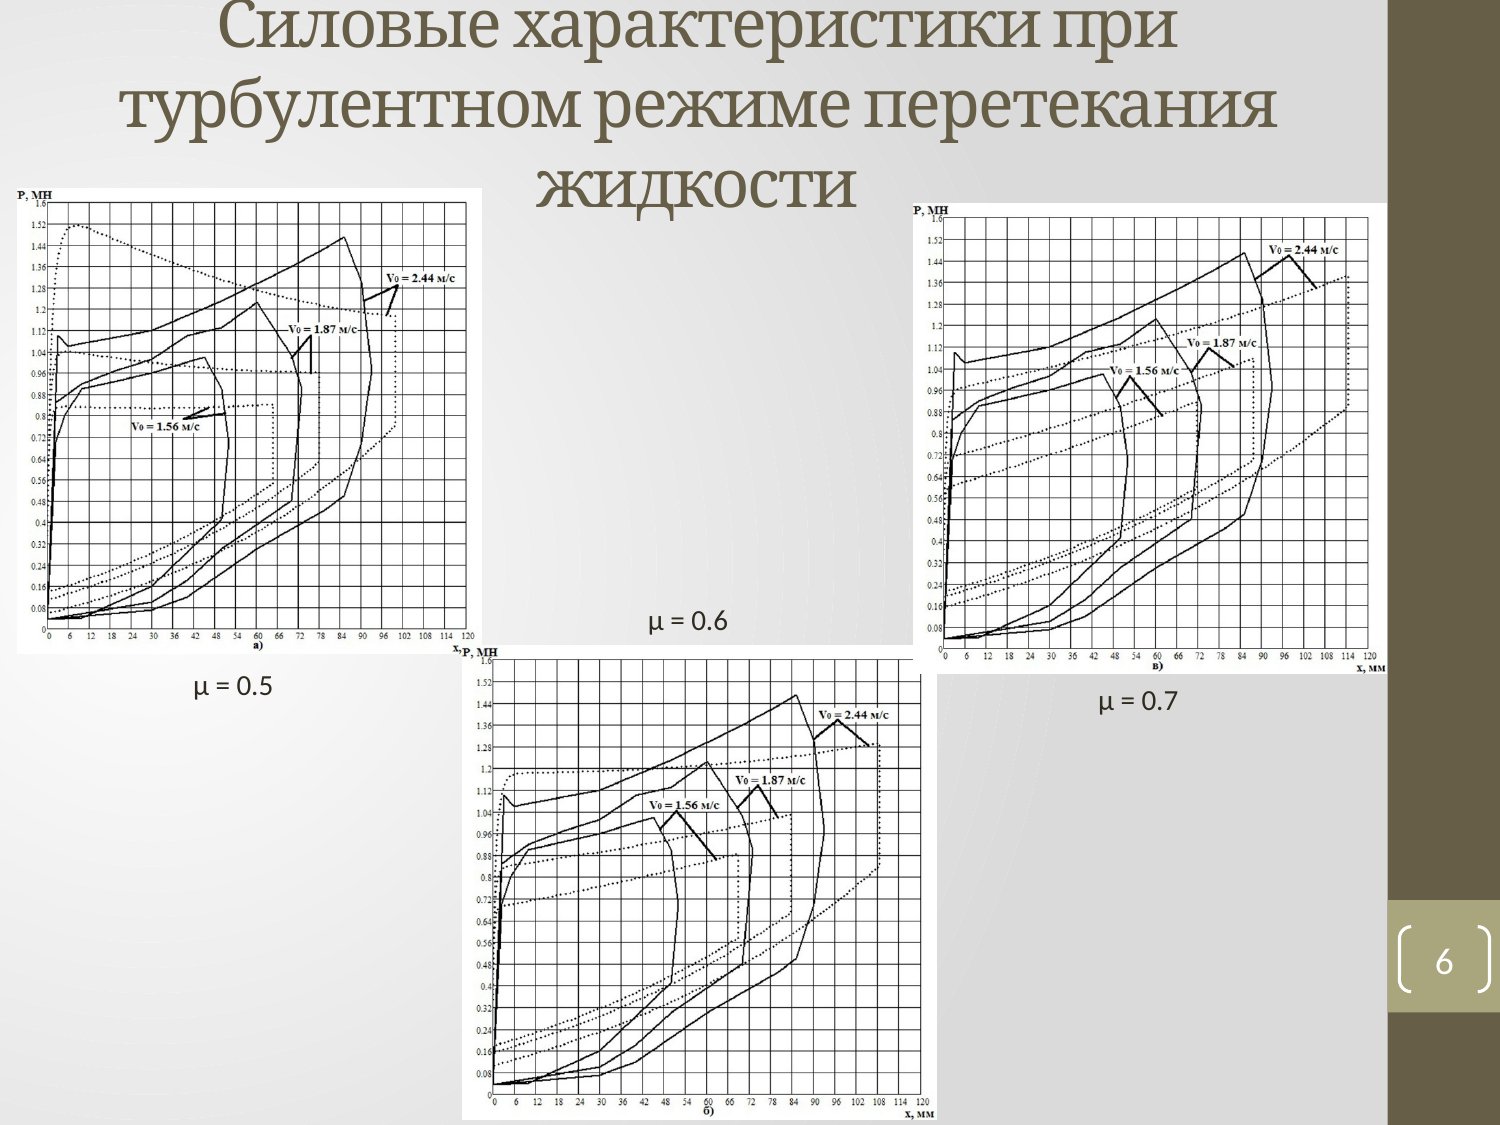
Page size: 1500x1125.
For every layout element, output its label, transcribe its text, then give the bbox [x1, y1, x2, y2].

text_box µ = 0.7 [1083, 682, 1194, 724]
picture [16, 187, 1387, 1121]
text_box µ = 0.5 [178, 660, 321, 709]
title Силовые характеристики при турбулентном режиме перетекания жидкости [72, 7, 1323, 195]
slide_number 6 [1397, 925, 1492, 994]
text_box µ = 0.6 [633, 594, 744, 637]
